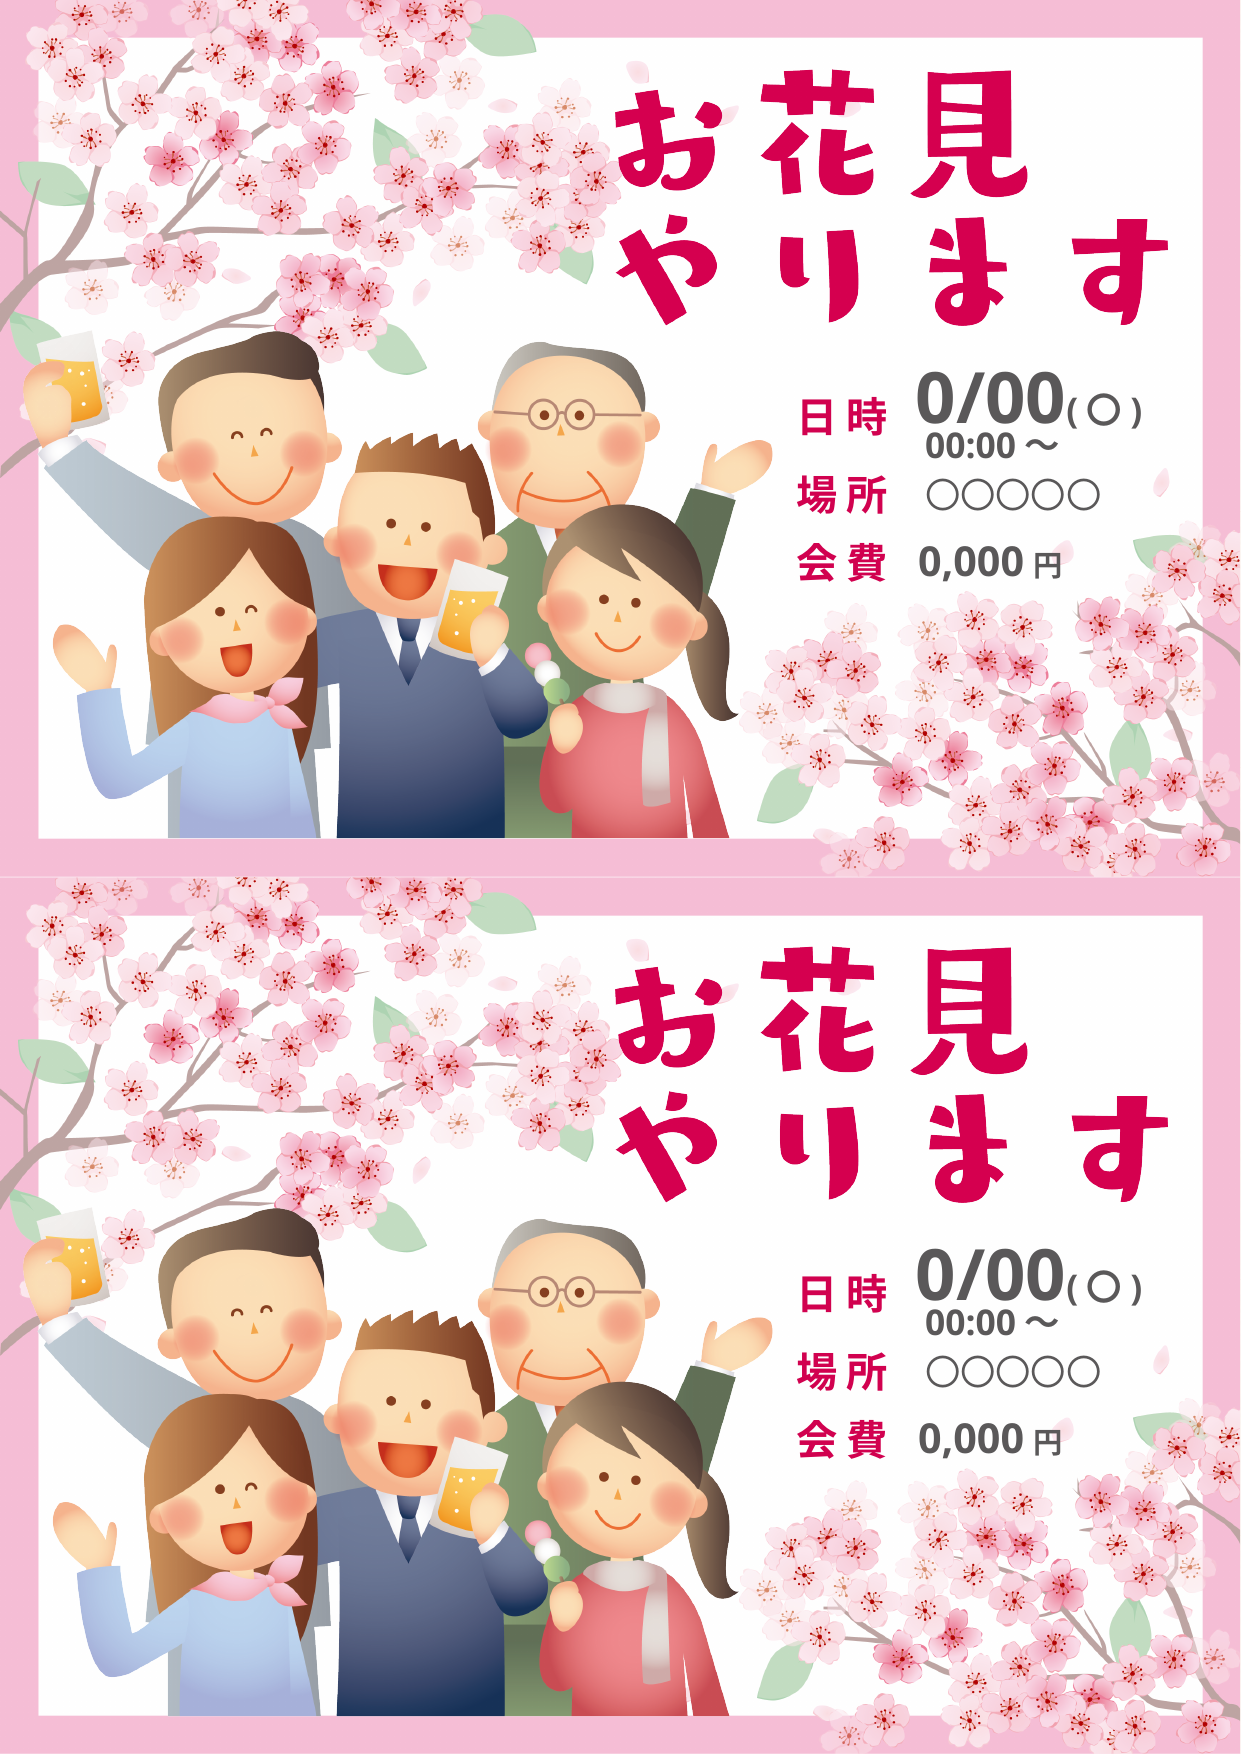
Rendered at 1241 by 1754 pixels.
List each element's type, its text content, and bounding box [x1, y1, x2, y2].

text_box 0/00(〇) [900, 327, 1231, 445]
text_box 0,000円 [903, 1394, 1233, 1469]
text_box 会 費 [786, 1396, 928, 1471]
text_box 会 費 [786, 519, 928, 594]
text_box 〇〇〇〇〇 [910, 456, 1240, 523]
text_box 00:00～ [910, 1284, 1240, 1334]
text_box 00:00～ [910, 406, 1240, 456]
text_box 場 所 [786, 451, 910, 519]
text_box 日 時 [786, 1250, 910, 1325]
picture [0, 0, 1241, 1754]
text_box 場 所 [786, 1328, 910, 1396]
text_box 0,000円 [903, 517, 1233, 592]
text_box 〇〇〇〇〇 [910, 1334, 1240, 1400]
text_box 日 時 [786, 373, 910, 448]
text_box 0/00(〇) [900, 1205, 1231, 1322]
